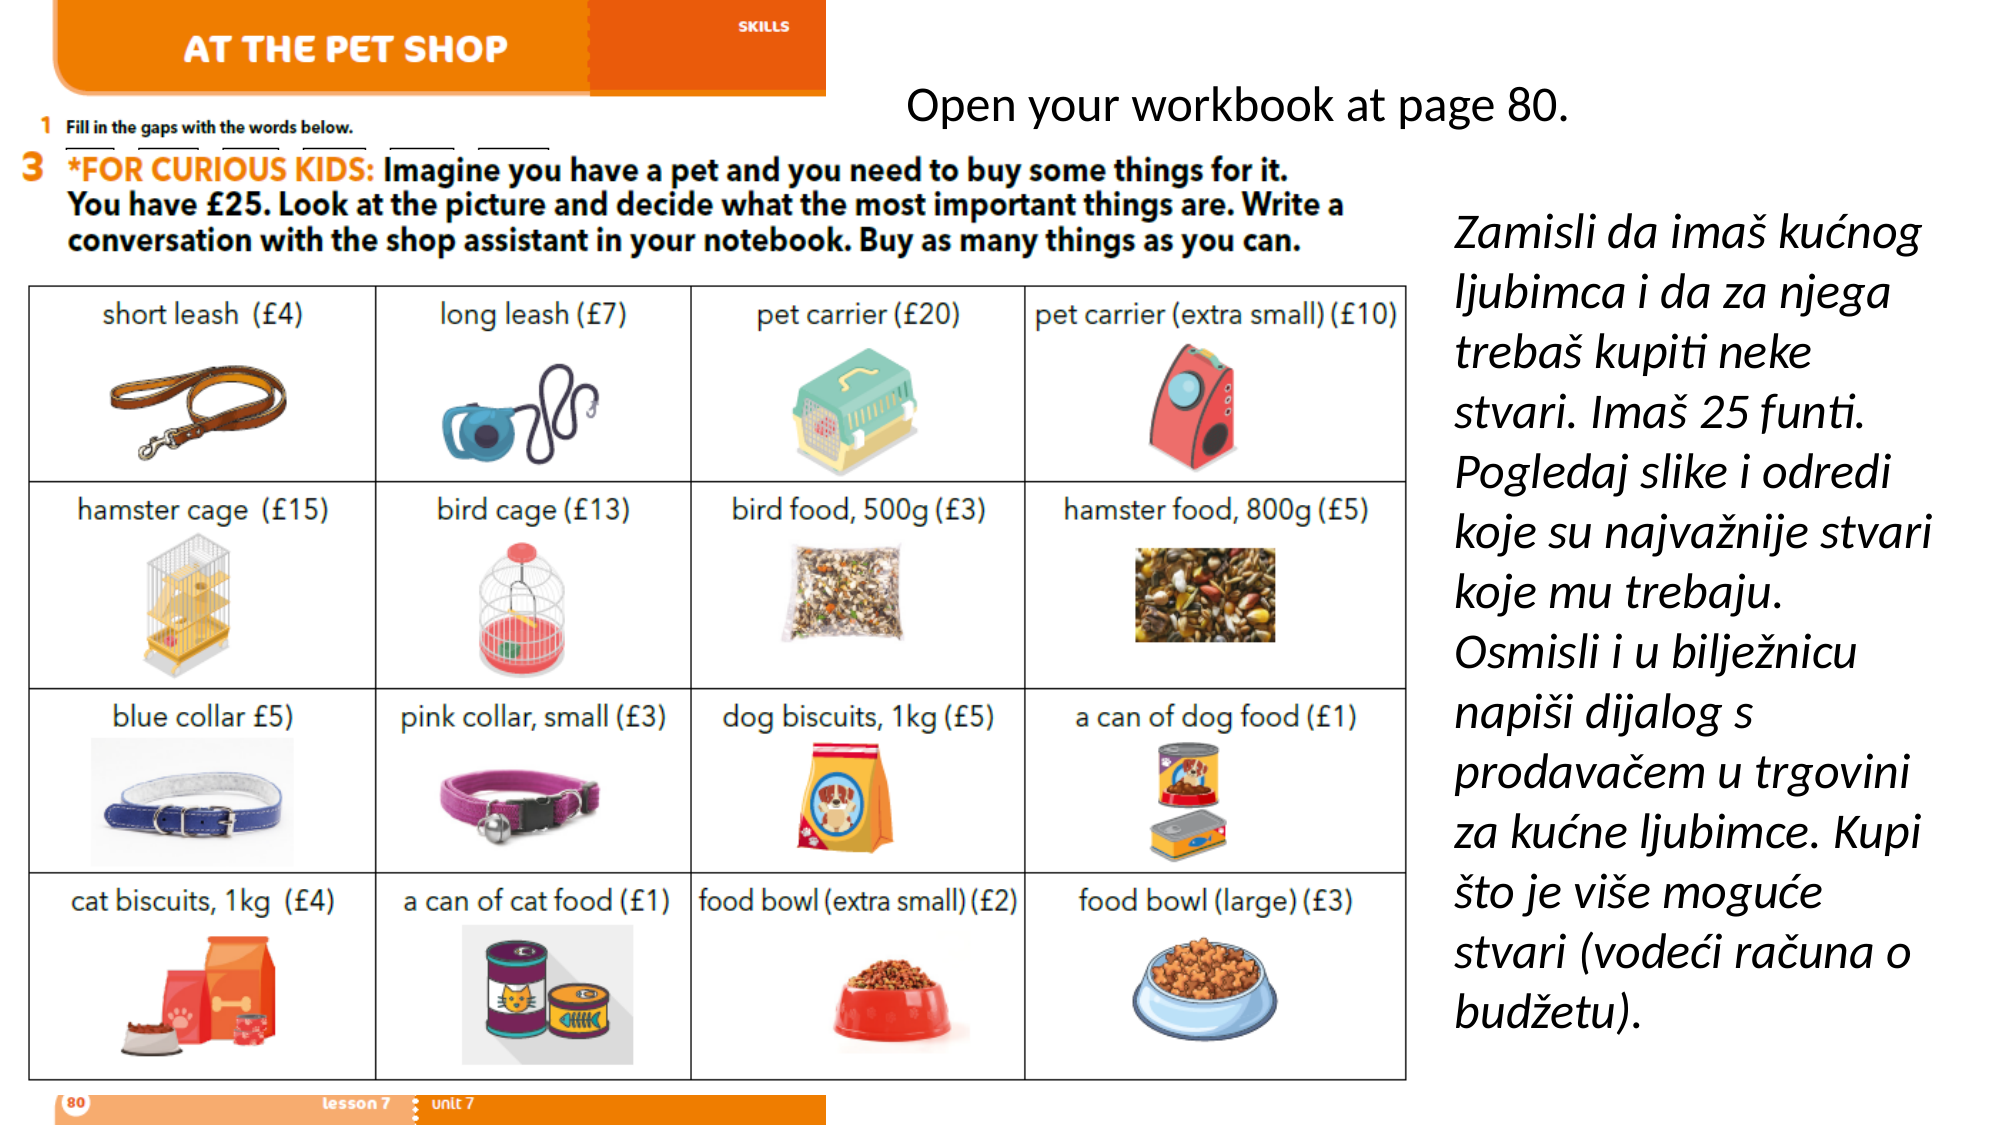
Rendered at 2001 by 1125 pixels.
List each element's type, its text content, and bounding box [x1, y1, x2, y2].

text_box Open your workbook at page 80. [891, 64, 1884, 259]
picture [0, 0, 1421, 1125]
text_box Zamisli da imaš kućnog ljubimca i da za njega trebaš kupiti neke stvari. Imaš 25 funti. Pogledaj slike i odredi koje su najvažnije stvari koje mu trebaju. Osmisli i u bilježnicu napiši dijalog s prodavačem u trgovini za kućne ljubimce. Kupi što je više moguće stvari (vodeći računa o budžetu). [1439, 190, 1950, 1046]
